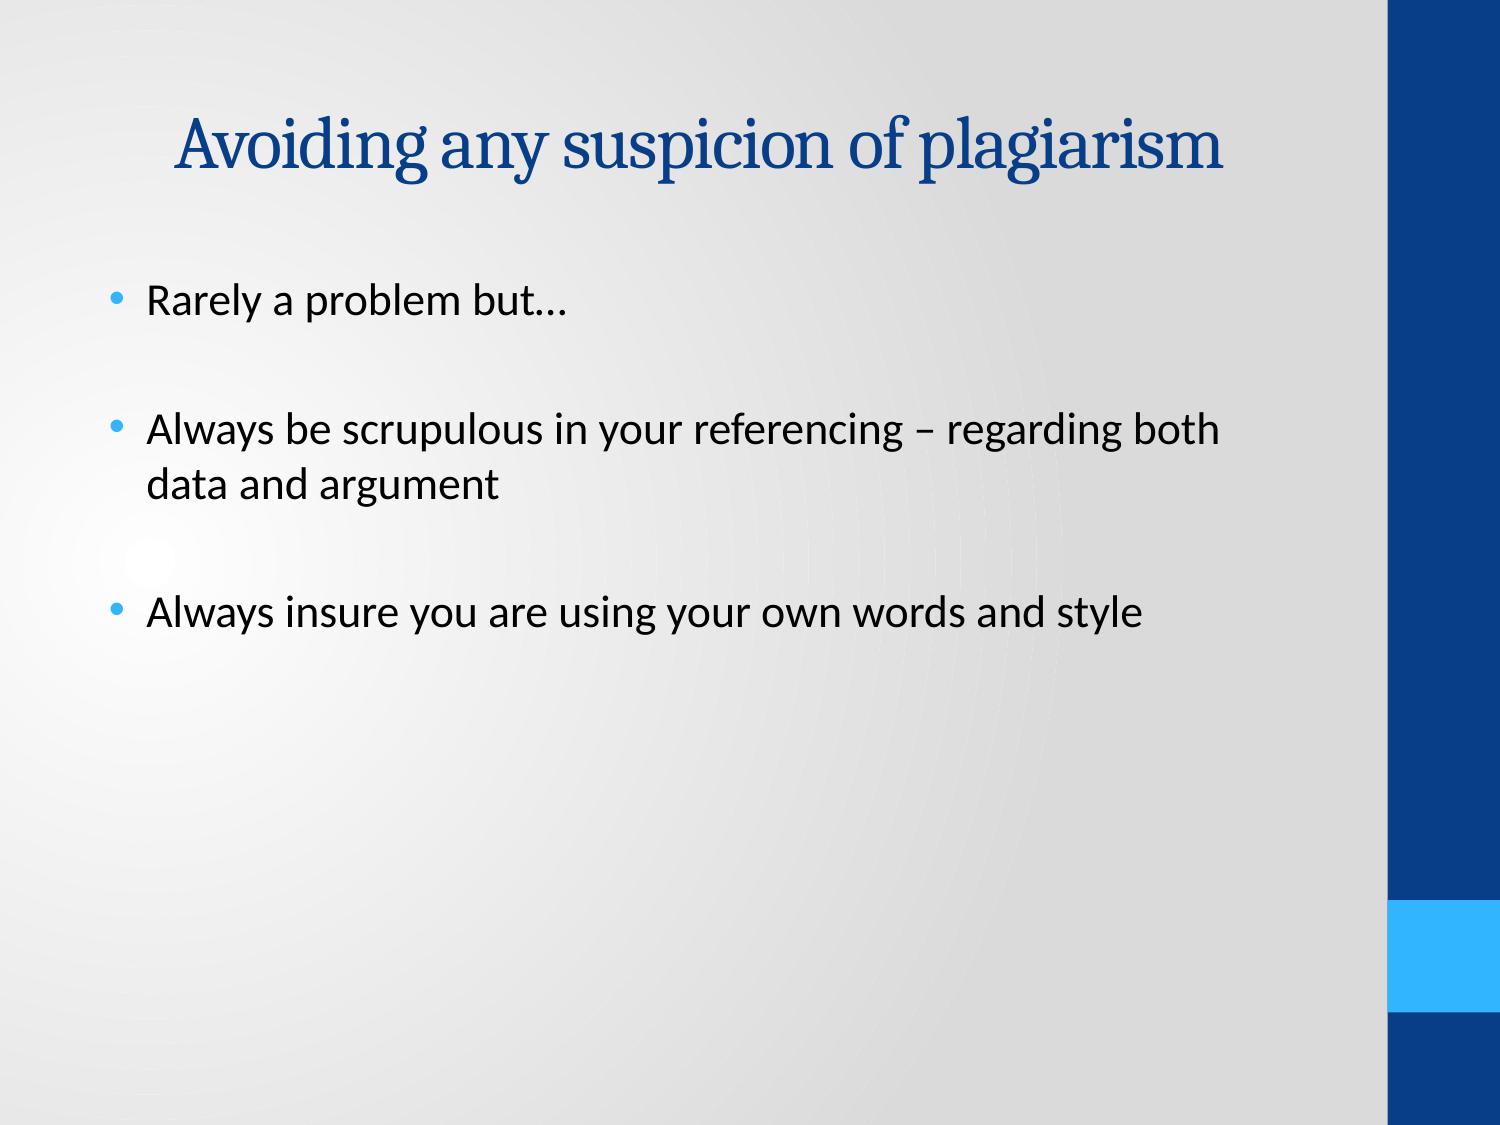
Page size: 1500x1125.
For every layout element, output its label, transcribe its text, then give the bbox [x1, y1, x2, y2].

list Rarely a problem but… Always be scrupulous in your referencing – regarding both data and argument Always insure you are using your own words and style [75, 262, 1325, 1050]
title Avoiding any suspicion of plagiarism [75, 45, 1325, 233]
